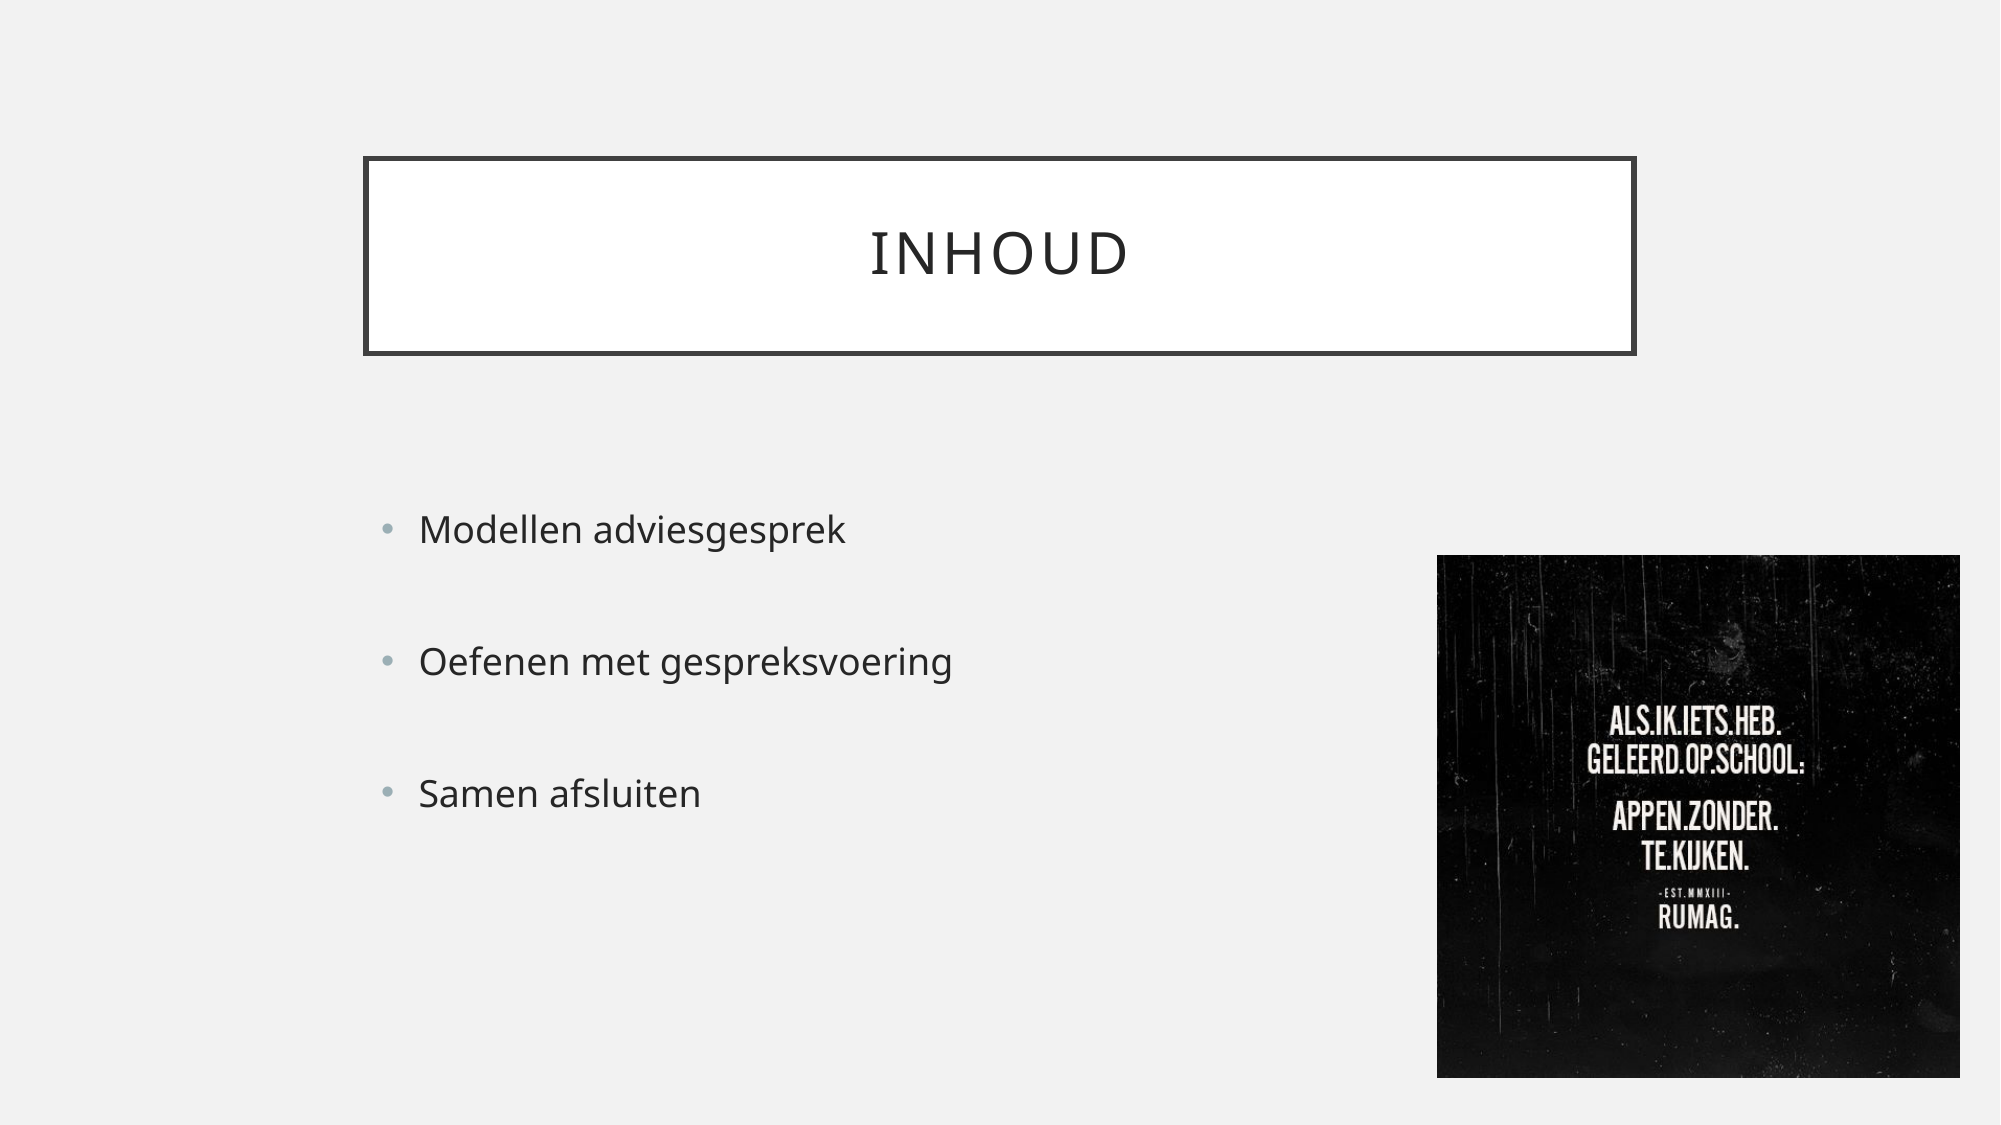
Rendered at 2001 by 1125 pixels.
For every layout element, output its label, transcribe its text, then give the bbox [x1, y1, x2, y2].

picture [1437, 555, 1960, 1078]
title Inhoud [363, 156, 1637, 356]
list Modellen adviesgesprek Oefenen met gespreksvoering Samen afsluiten [366, 432, 1634, 942]
